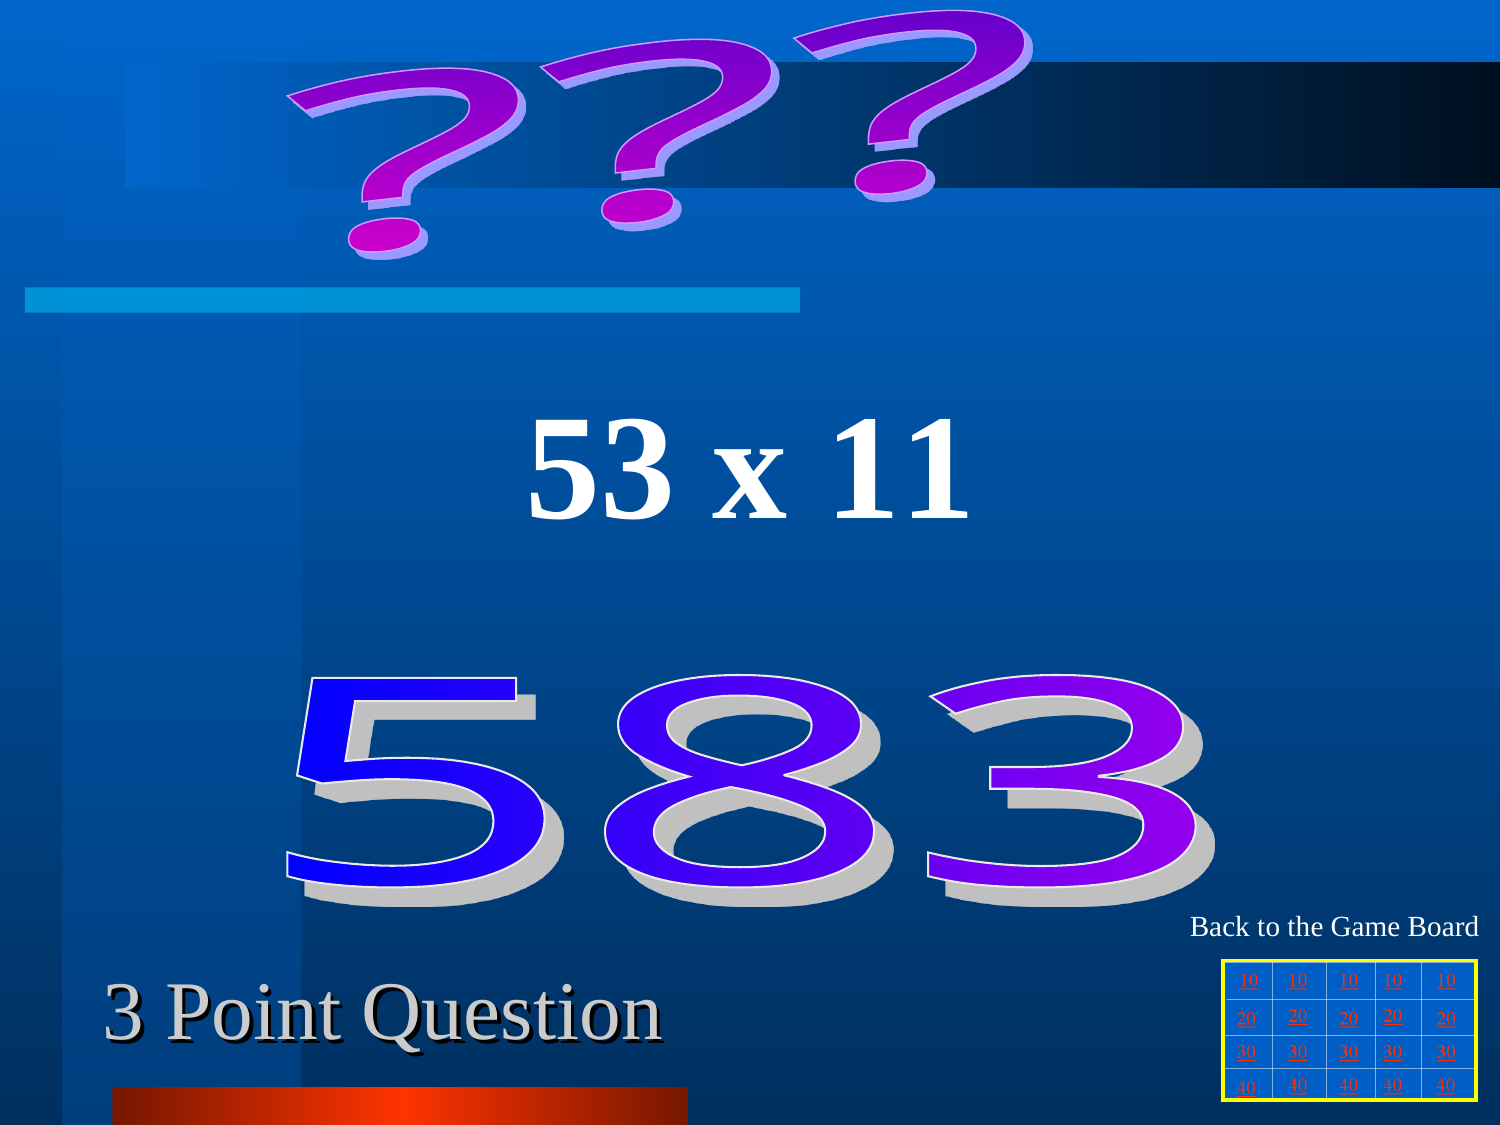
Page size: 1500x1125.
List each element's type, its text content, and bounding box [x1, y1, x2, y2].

list 53 x 11 [112, 381, 1388, 744]
text_box Back to the Game Board [1175, 899, 1500, 951]
title 3 Point Question [87, 937, 750, 1075]
picture [1224, 962, 1475, 1098]
